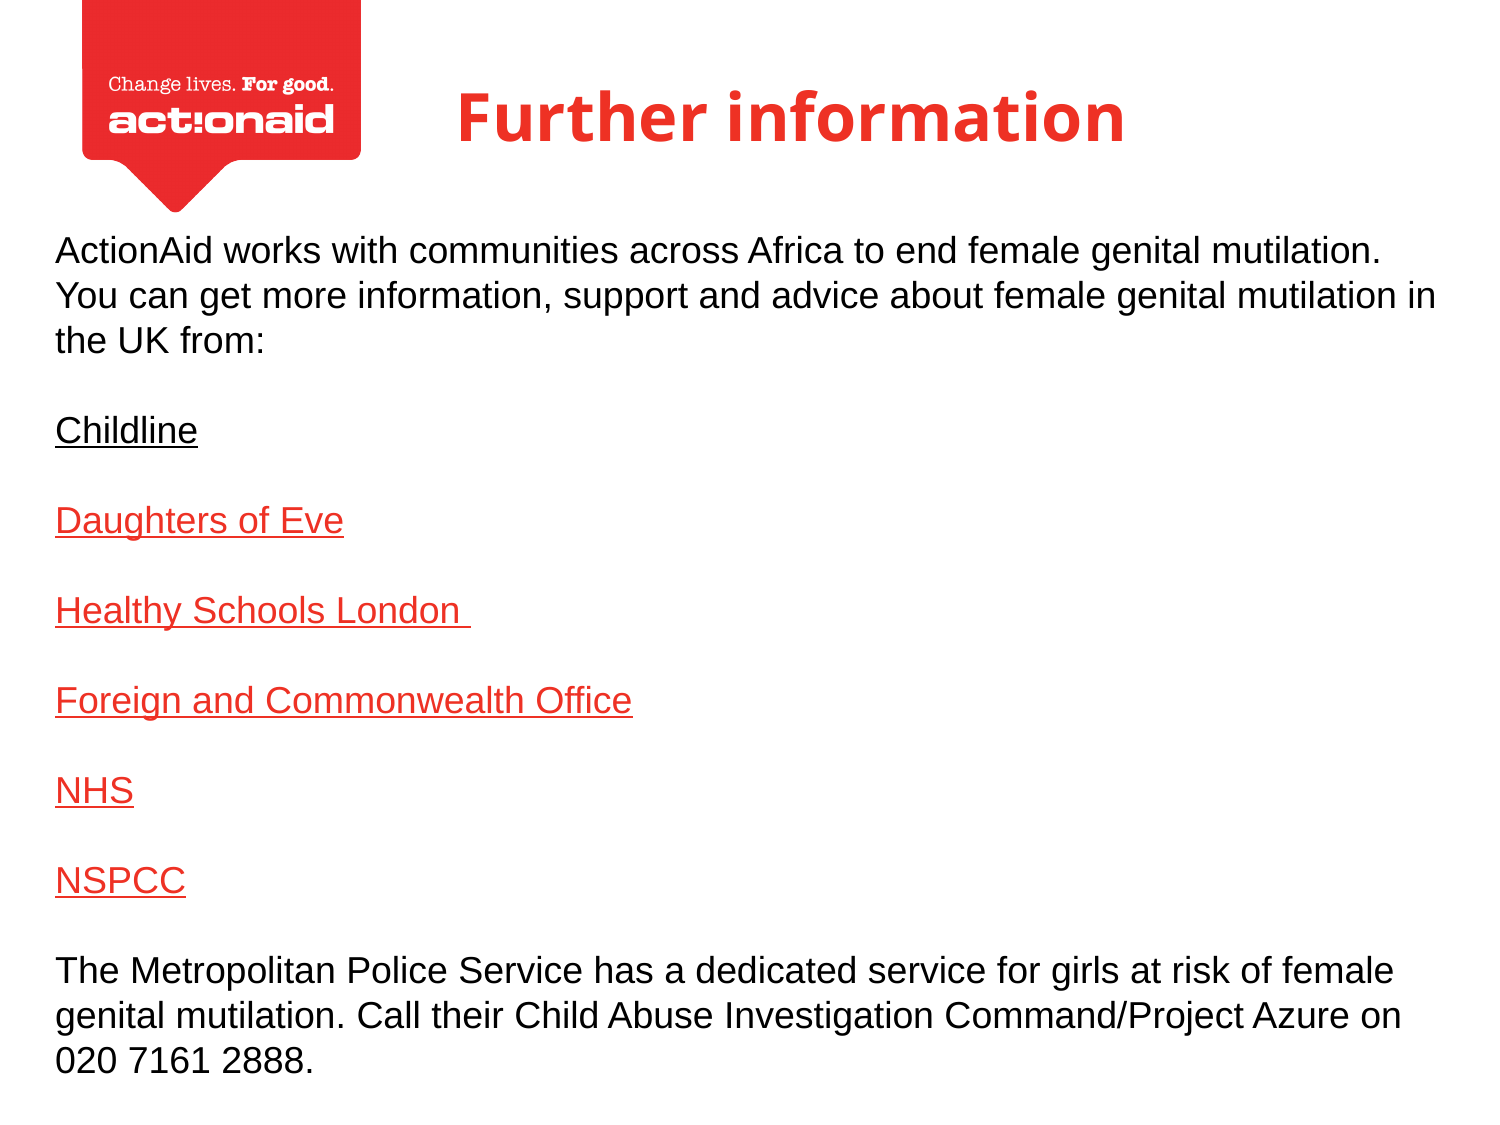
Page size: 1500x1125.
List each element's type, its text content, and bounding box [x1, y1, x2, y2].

text_box ActionAid works with communities across Africa to end female genital mutilation. You can get more information, support and advice about female genital mutilation in the UK from: Childline Daughters of Eve Healthy Schools London Foreign and Commonwealth Office NHS NSPCC The Metropolitan Police Service has a dedicated service for girls at risk of female genital mutilation. Call their Child Abuse Investigation Command/Project Azure on 020 7161 2888. [42, 219, 1459, 1088]
text_box Further information [83, 68, 1500, 162]
picture [82, 0, 361, 214]
